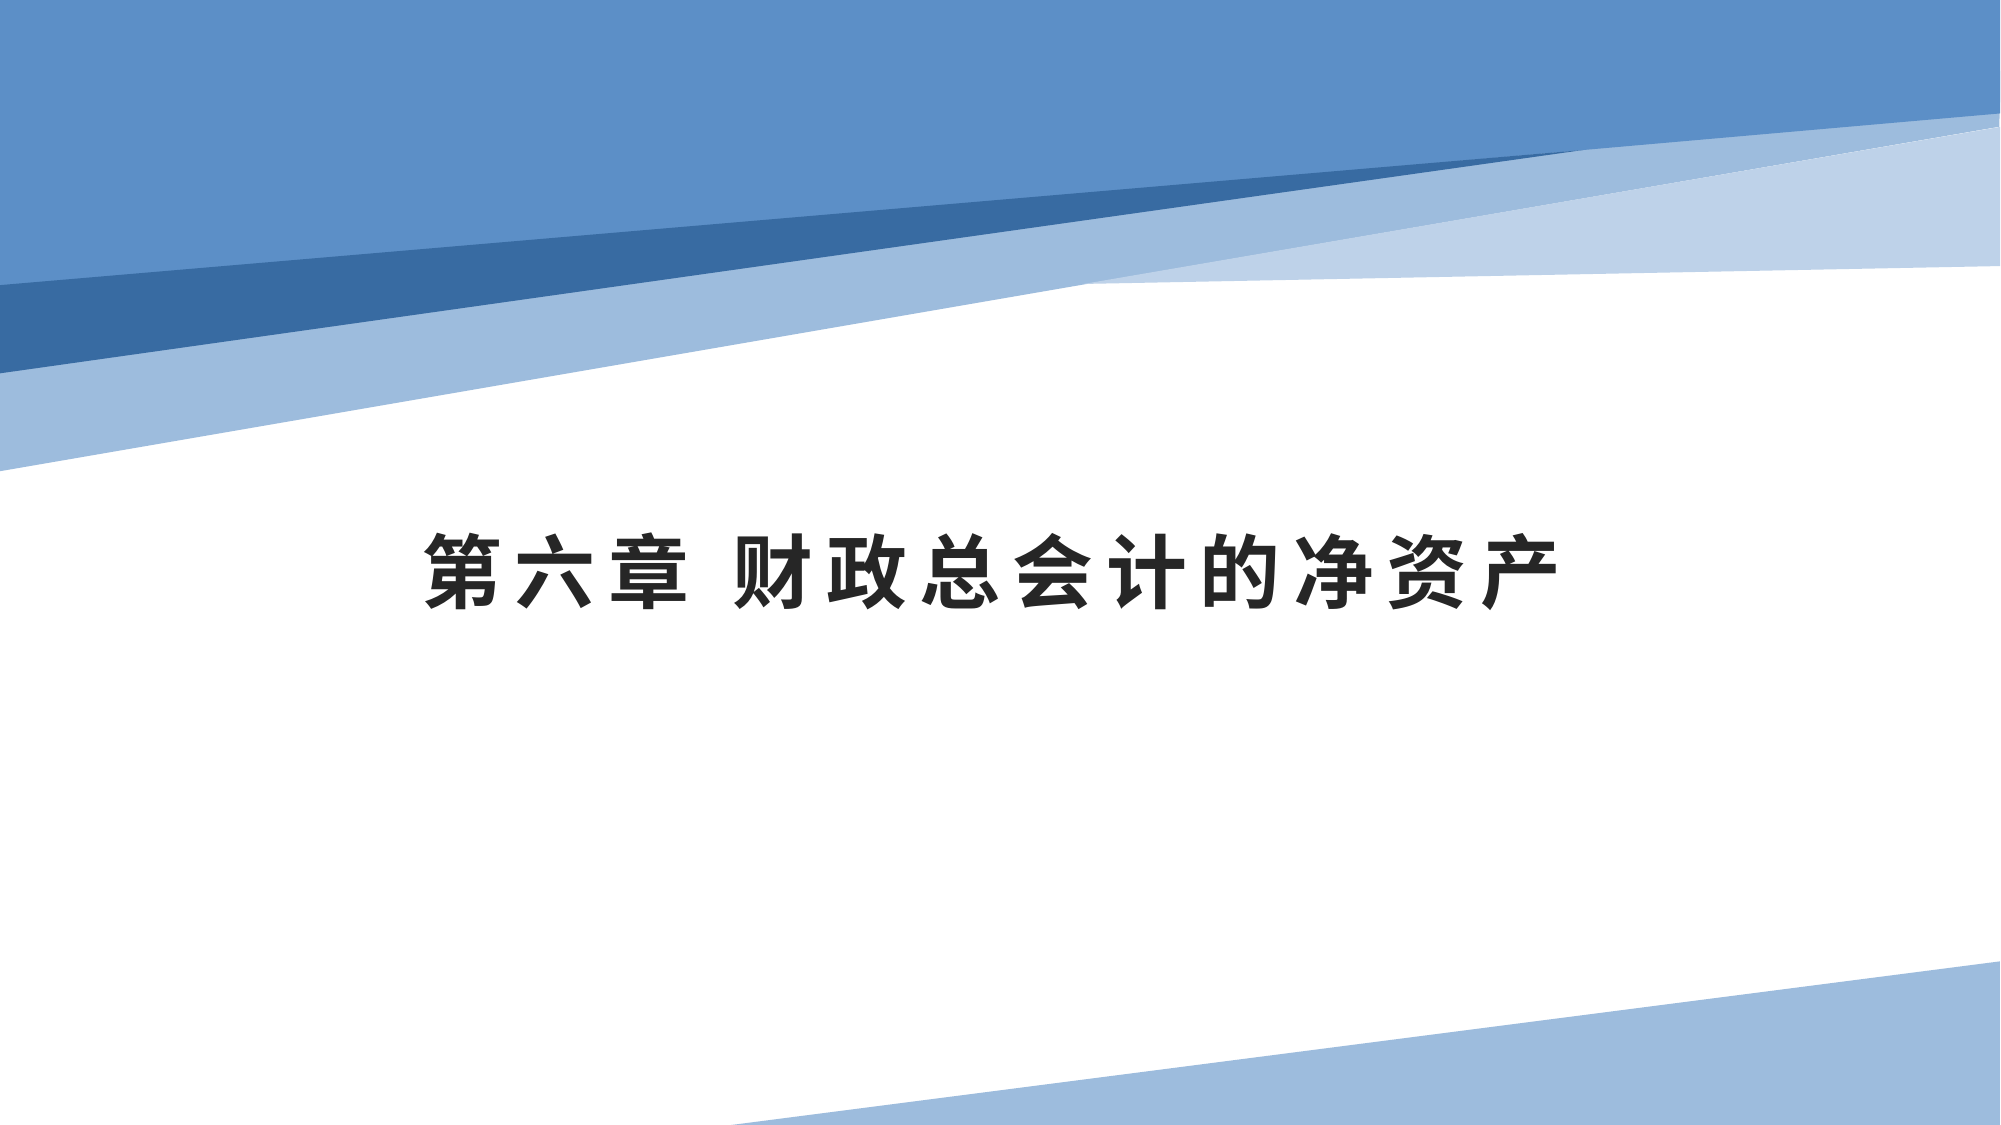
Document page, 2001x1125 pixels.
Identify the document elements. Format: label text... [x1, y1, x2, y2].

title 第六章 财政总会计的净资产 [367, 443, 1616, 627]
